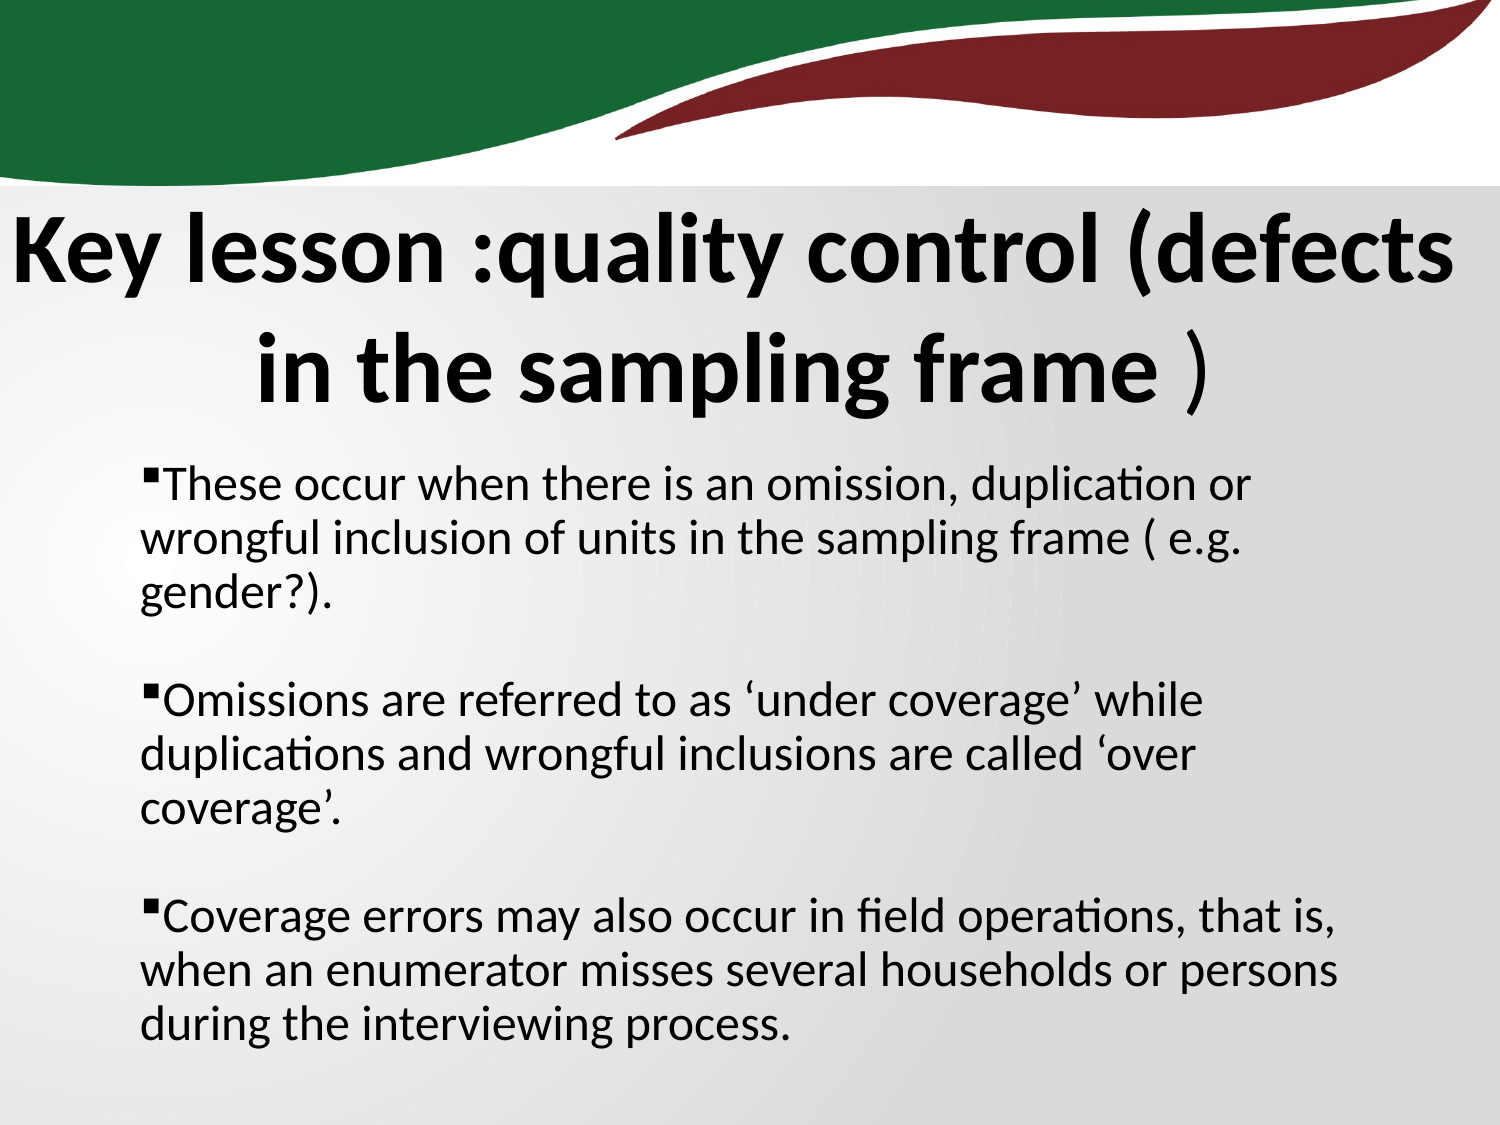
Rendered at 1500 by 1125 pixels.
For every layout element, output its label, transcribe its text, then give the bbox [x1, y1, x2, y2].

picture [0, 0, 1500, 186]
text_box These occur when there is an omission, duplication or wrongful inclusion of units in the sampling frame ( e.g. gender?). Omissions are referred to as ‘under coverage’ while duplications and wrongful inclusions are called ‘over coverage’. Coverage errors may also occur in field operations, that is, when an enumerator misses several households or persons during the interviewing process. [124, 449, 1413, 1059]
list Key lesson :quality control (defects in the sampling frame ) [0, 174, 1488, 438]
